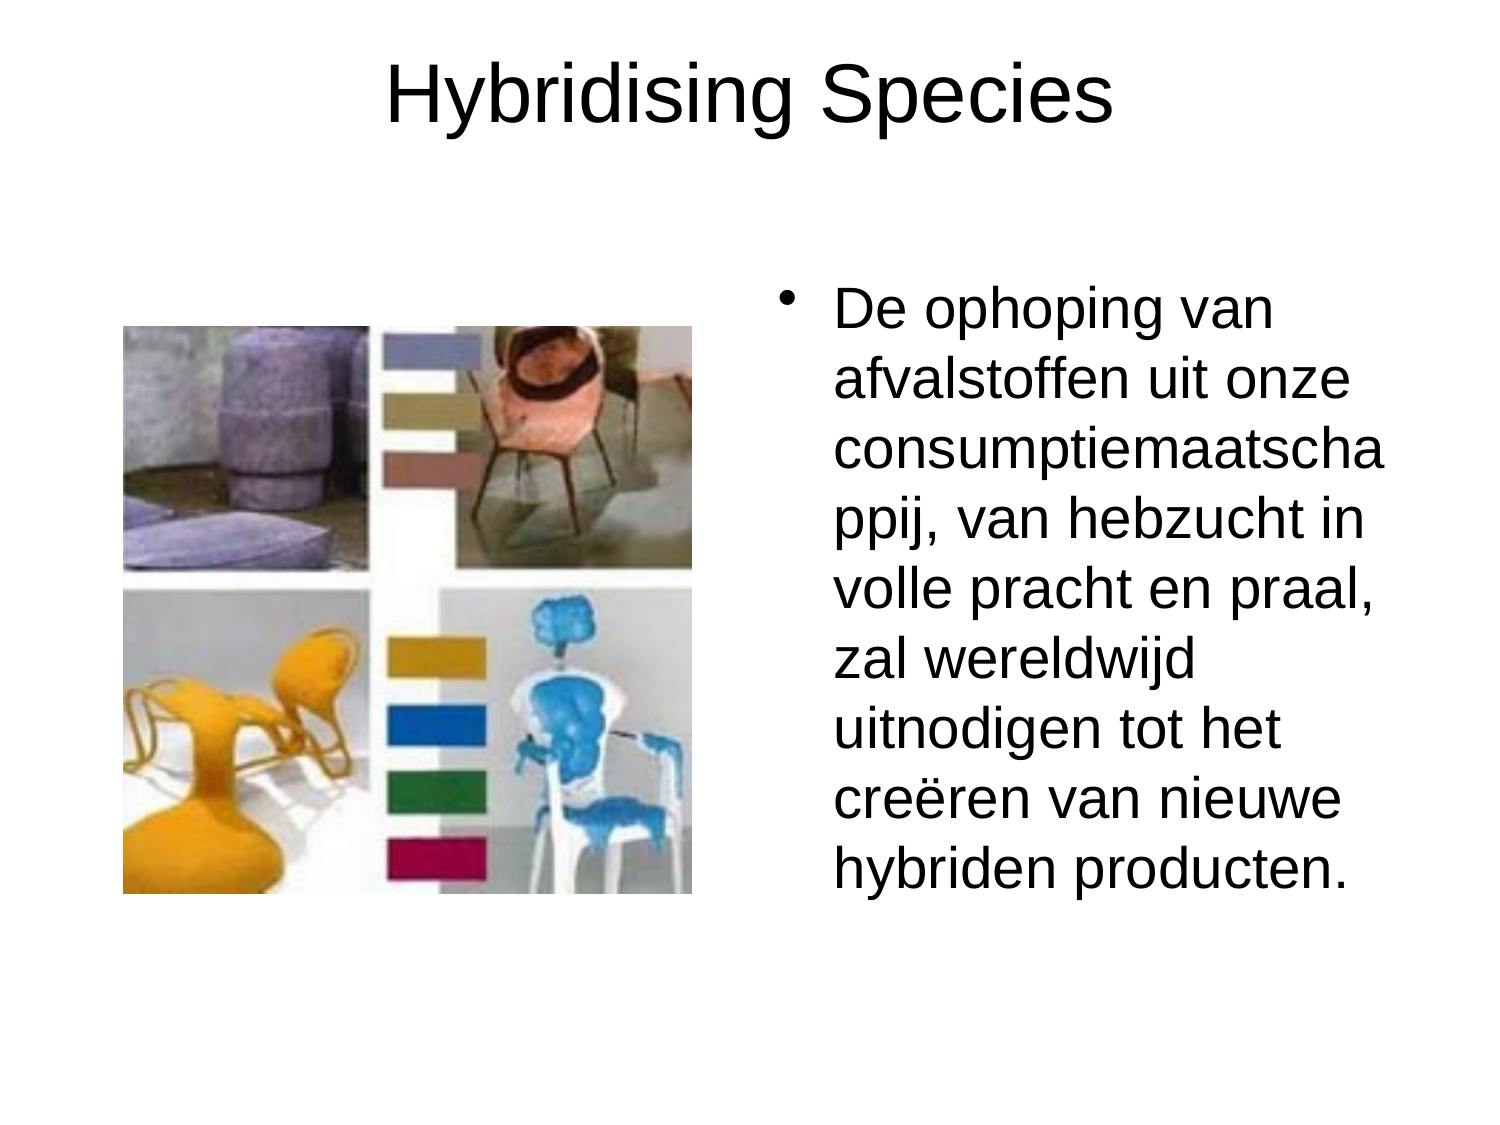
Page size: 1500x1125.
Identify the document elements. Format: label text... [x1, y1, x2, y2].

picture [123, 325, 692, 894]
list De ophoping van afvalstoffen uit onze consumptiemaatschappij, van hebzucht in volle pracht en praal, zal wereldwijd uitnodigen tot het creëren van nieuwe hybriden producten. [762, 262, 1426, 1006]
title Hybridising Species [74, 44, 1426, 233]
